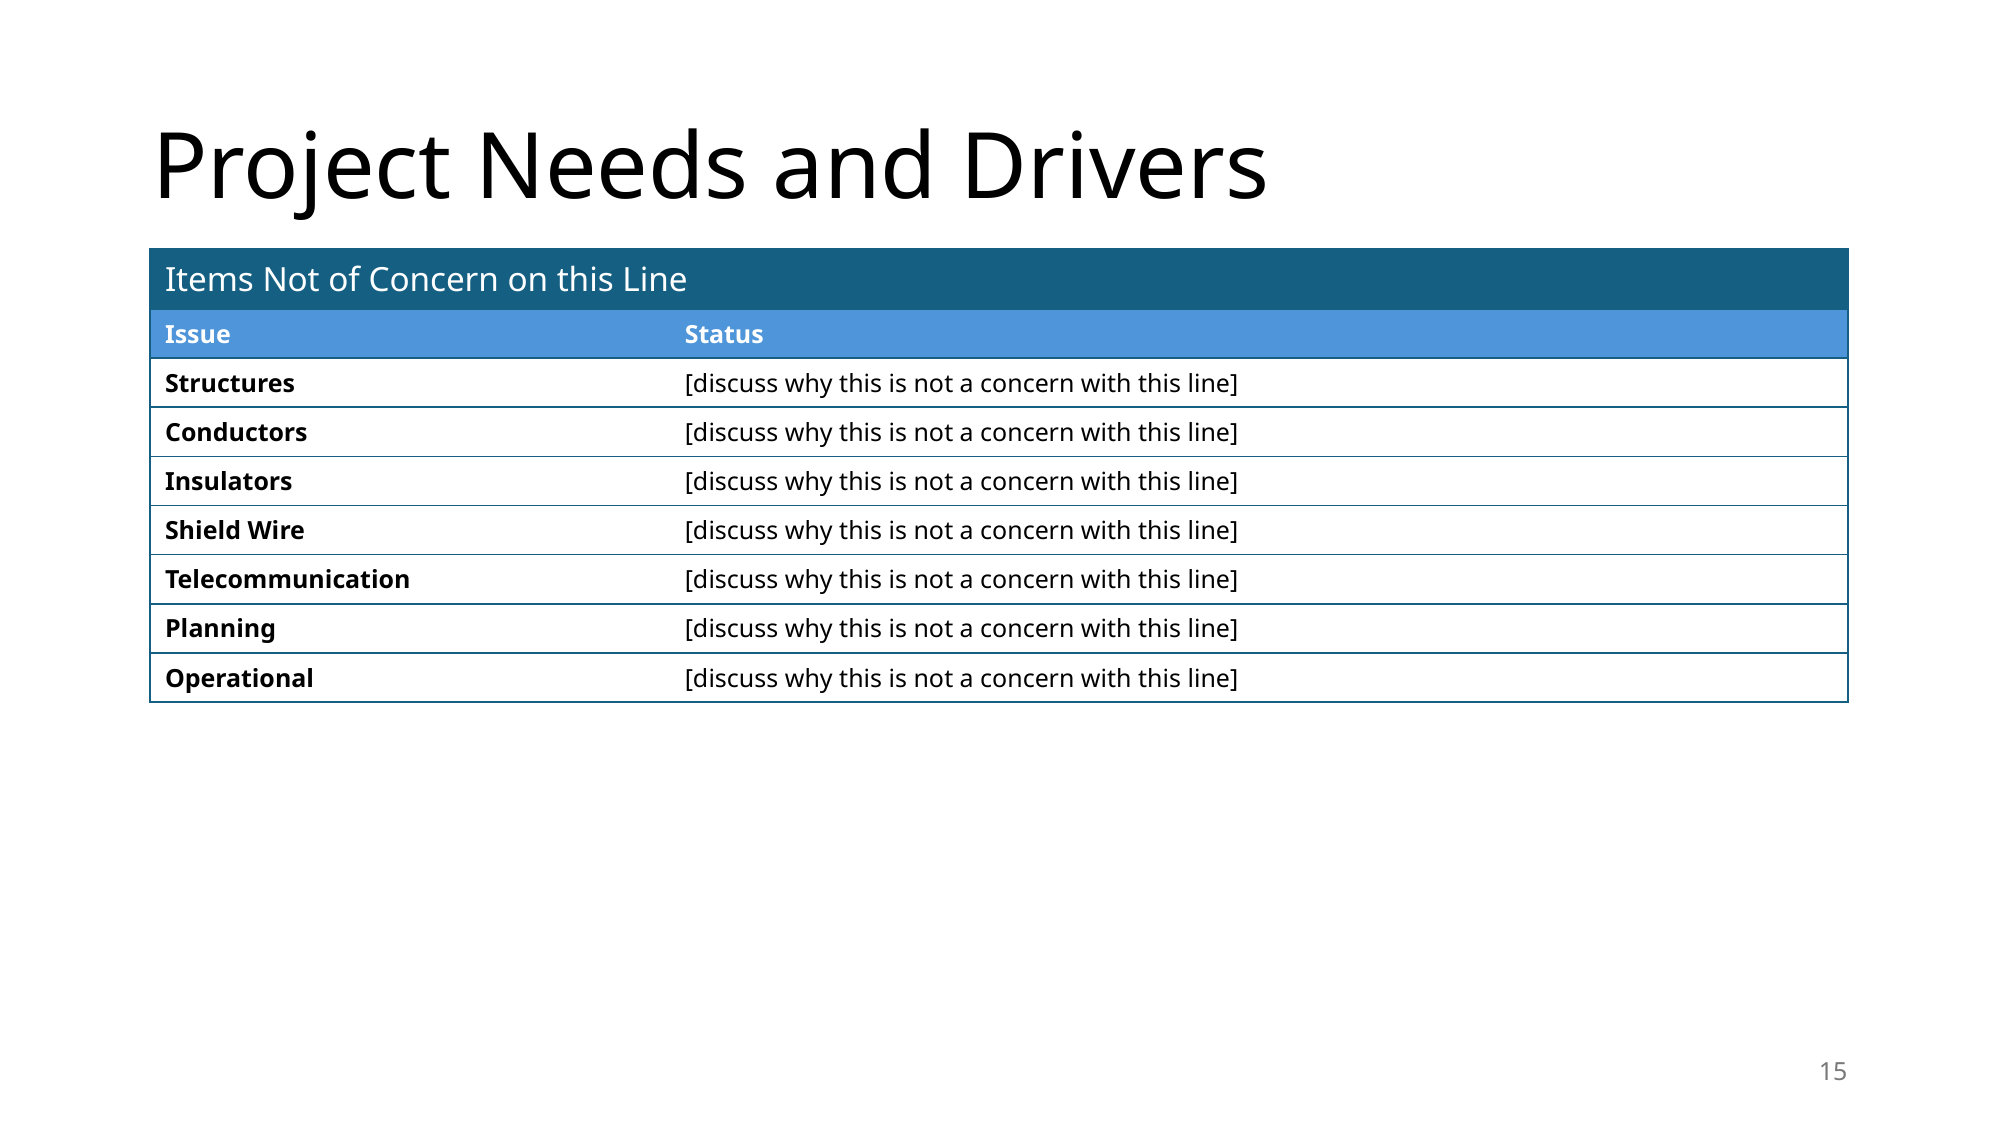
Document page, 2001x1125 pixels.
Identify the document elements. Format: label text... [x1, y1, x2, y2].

table_cell [discuss why this is not a concern with this line] [670, 457, 1847, 505]
table_cell Issue [151, 310, 670, 357]
table_cell [discuss why this is not a concern with this line] [670, 605, 1847, 652]
slide_number 15 [1412, 1042, 1863, 1103]
table_cell [discuss why this is not a concern with this line] [670, 359, 1847, 406]
table_cell Structures [151, 359, 670, 406]
title Project Needs and Drivers [137, 59, 1863, 278]
table_cell [discuss why this is not a concern with this line] [670, 654, 1847, 701]
table_header Items Not of Concern on this Line [151, 250, 1847, 308]
table_cell [discuss why this is not a concern with this line] [670, 506, 1847, 554]
table_cell [discuss why this is not a concern with this line] [670, 555, 1847, 603]
table_cell Telecommunication [151, 555, 670, 603]
table_cell Shield Wire [151, 506, 670, 554]
table_cell Operational [151, 654, 670, 701]
table_cell Status [670, 310, 1847, 357]
table_cell Planning [151, 605, 670, 652]
table_cell [discuss why this is not a concern with this line] [670, 408, 1847, 456]
table_cell Conductors [151, 408, 670, 456]
table_cell Insulators [151, 457, 670, 505]
